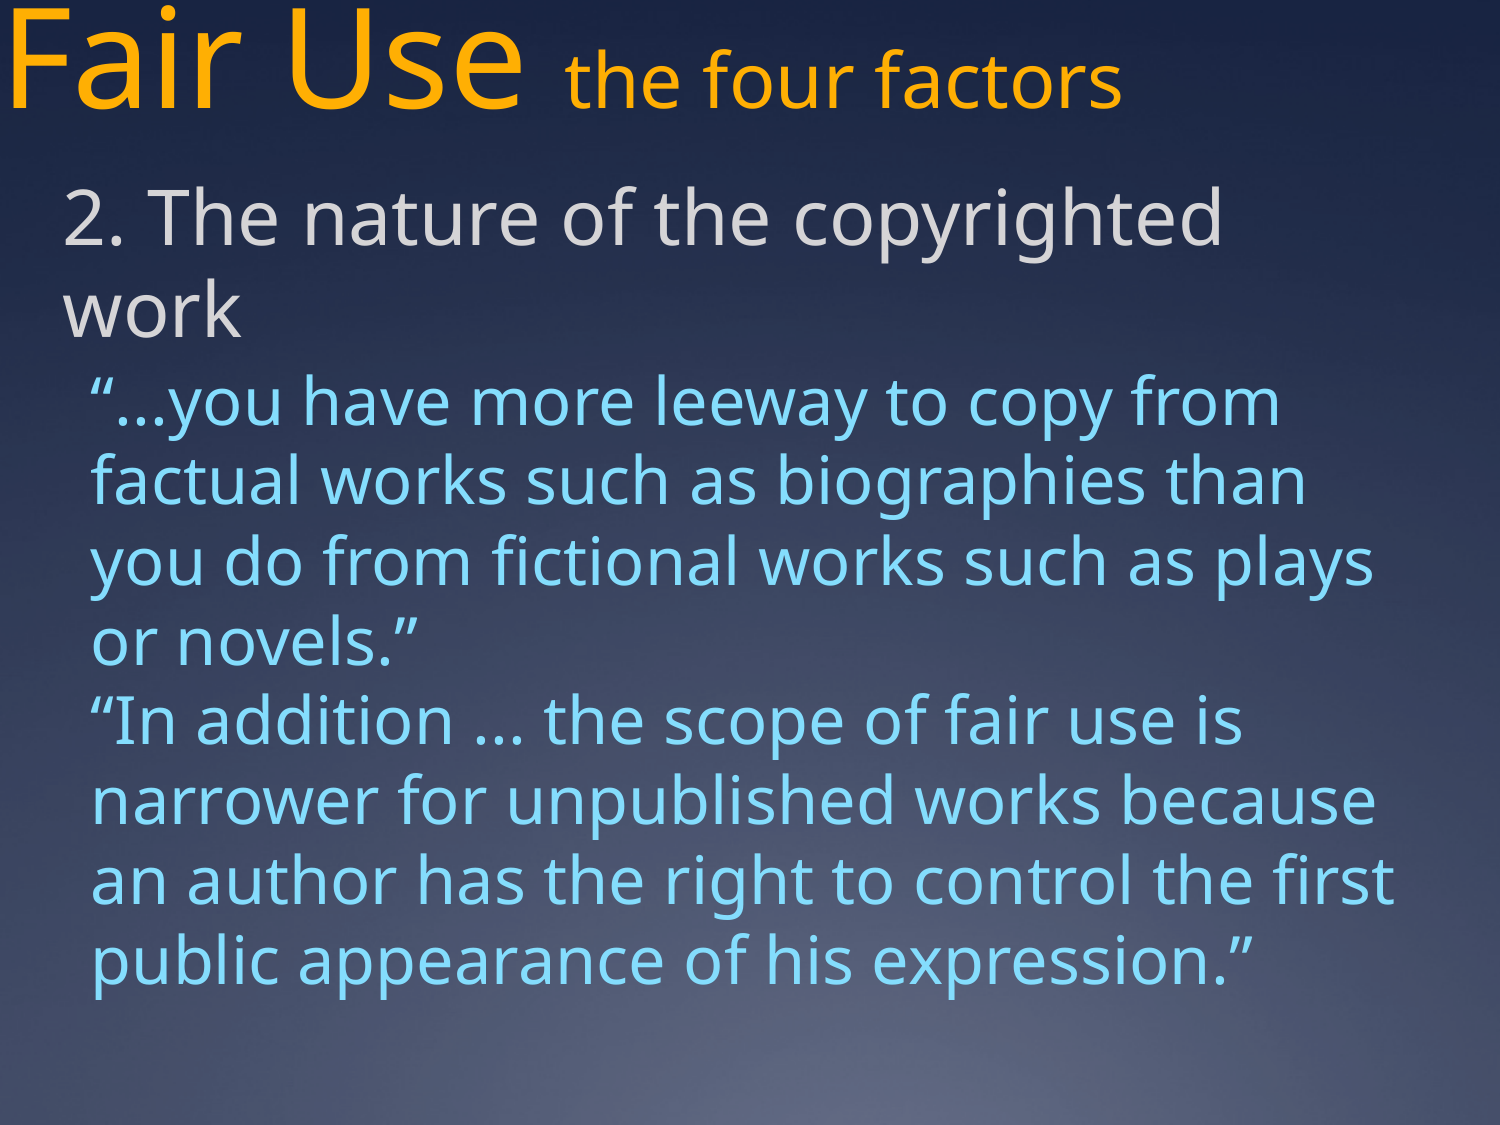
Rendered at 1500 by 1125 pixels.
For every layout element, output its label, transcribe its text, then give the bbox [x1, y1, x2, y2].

text_box “...you have more leeway to copy from factual works such as biographies than you do from fictional works such as plays or novels.” “In addition ... the scope of fair use is narrower for unpublished works because an author has the right to control the first public appearance of his expression.” [90, 310, 1408, 1046]
title Fair Use the four factors [0, 0, 1171, 266]
text_box 2. The nature of the copyrighted work [63, 169, 1380, 352]
